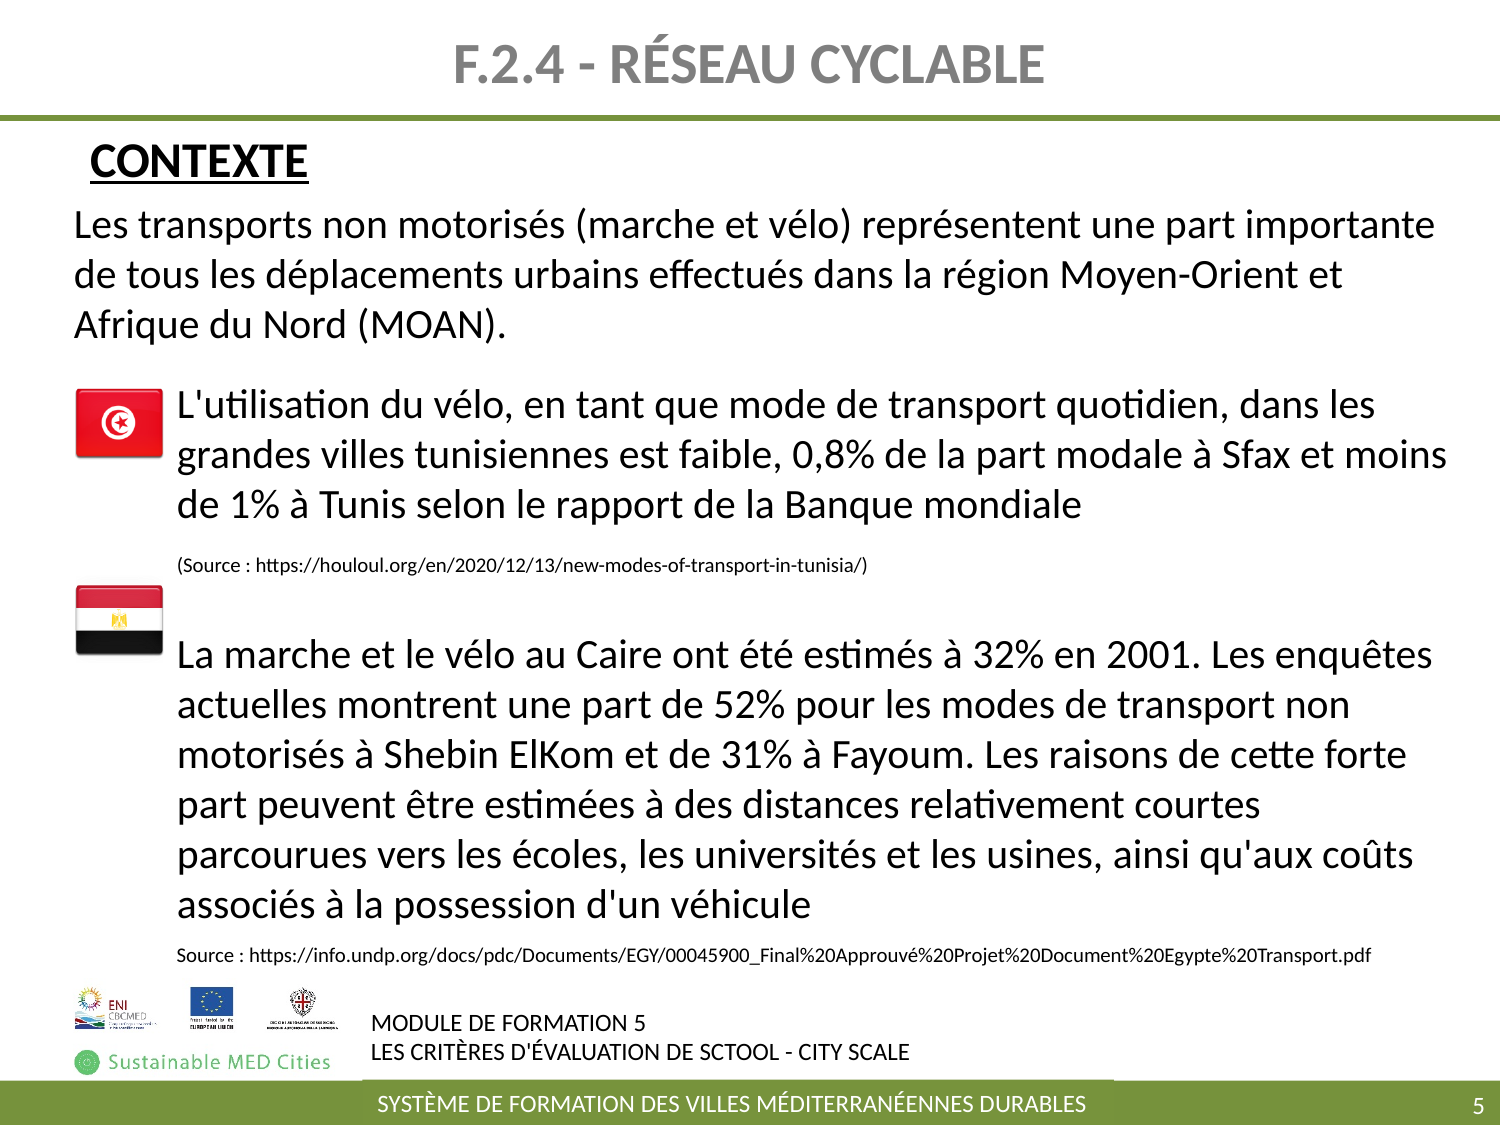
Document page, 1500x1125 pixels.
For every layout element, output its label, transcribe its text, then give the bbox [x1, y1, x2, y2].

slide_number ‹#› [1399, 1074, 1500, 1125]
text_box Les transports non motorisés (marche et vélo) représentent une part importante de tous les déplacements urbains effectués dans la région Moyen-Orient et Afrique du Nord (MOAN). L'utilisation du vélo, en tant que mode de transport quotidien, dans les grandes villes tunisiennes est faible, 0,8% de la part modale à Sfax et moins de 1% à Tunis selon le rapport de la Banque mondiale (Source : https://houloul.org/en/2020/12/13/new-modes-of-transport-in-tunisia/) La marche et le vélo au Caire ont été estimés à 32% en 2001. Les enquêtes actuelles montrent une part de 52% pour les modes de transport non motorisés à Shebin ElKom et de 31% à Fayoum. Les raisons de cette forte part peuvent être estimées à des distances relativement courtes parcourues vers les écoles, les universités et les usines, ainsi qu'aux coûts associés à la possession d'un véhicule [58, 189, 1466, 965]
text_box SYSTÈME DE FORMATION DES VILLES MÉDITERRANÉENNES DURABLES [362, 1079, 1114, 1125]
picture [62, 978, 356, 1080]
picture [74, 377, 164, 467]
picture [74, 574, 164, 664]
text_box CONTEXTE [74, 119, 1425, 189]
text_box Source : https://info.undp.org/docs/pdc/Documents/EGY/00045900_Final%20Approuvé%20Projet%20Document%20Egypte%20Transport.pdf [161, 934, 1423, 974]
title F.2.4 - RÉSEAU CYCLABLE [0, 0, 1500, 121]
